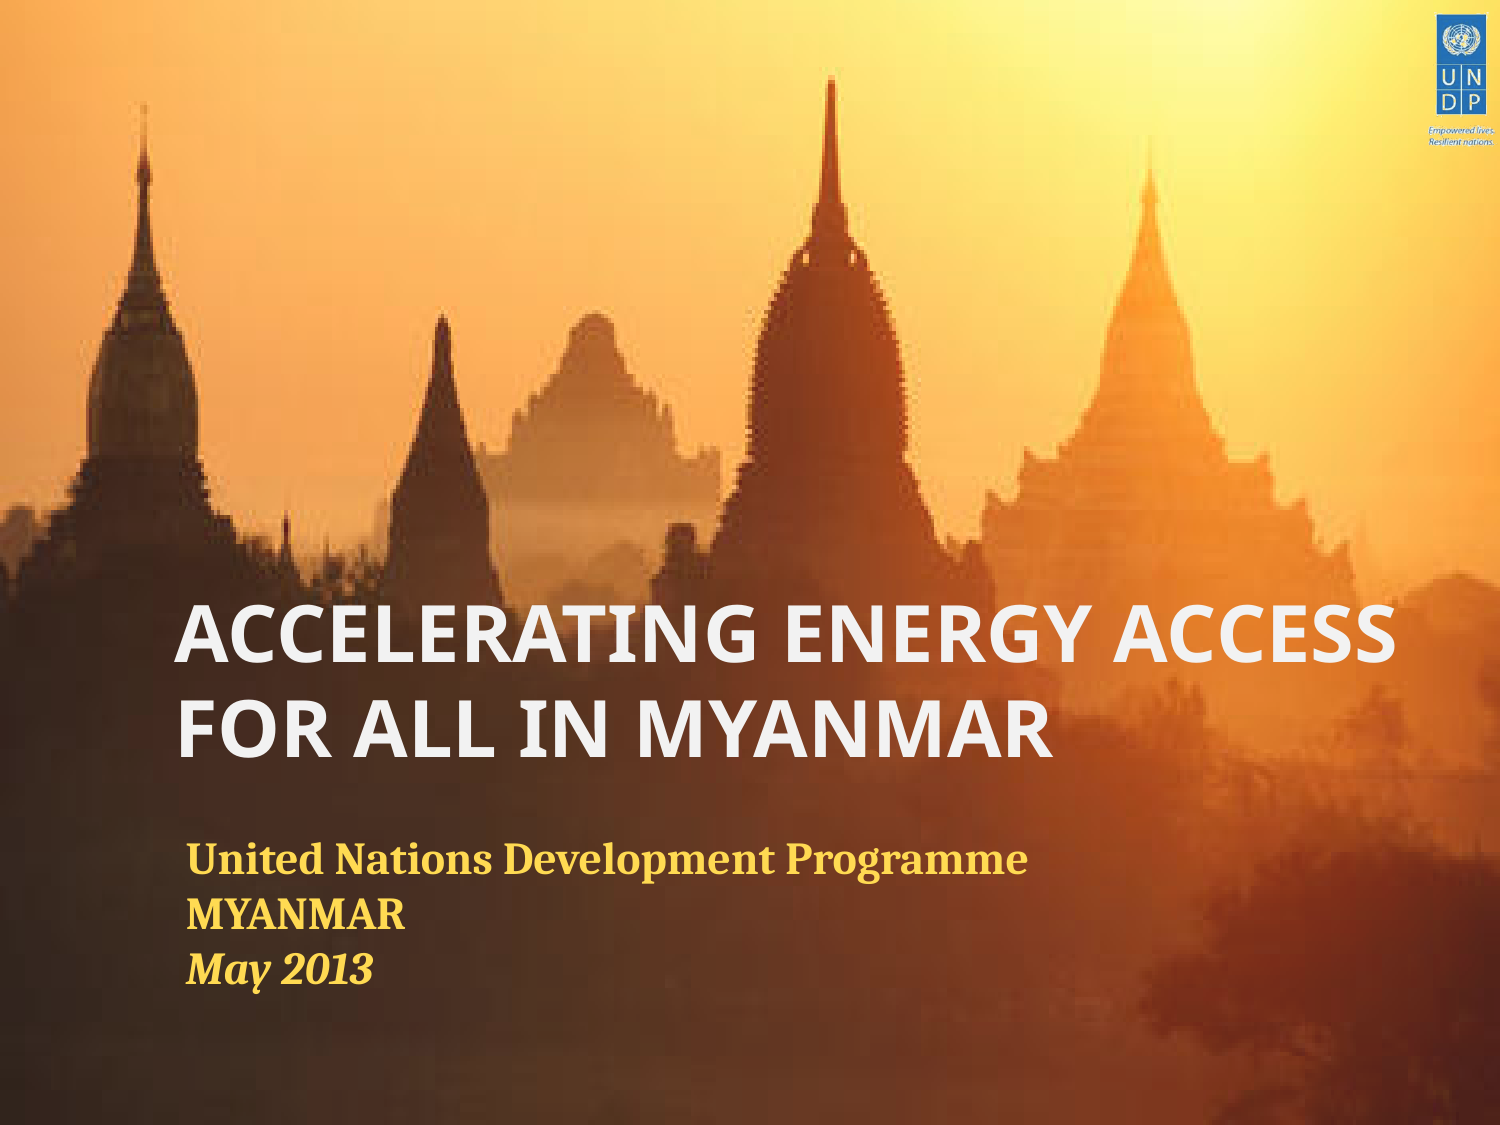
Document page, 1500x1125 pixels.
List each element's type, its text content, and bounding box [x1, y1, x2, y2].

picture [1425, 12, 1500, 149]
text_box United Nations Development Programme MYANMAR May 2013 [171, 857, 1069, 965]
title ACCELERATING ENERGY ACCESS FOR ALL IN MYANMAR [159, 633, 1447, 723]
